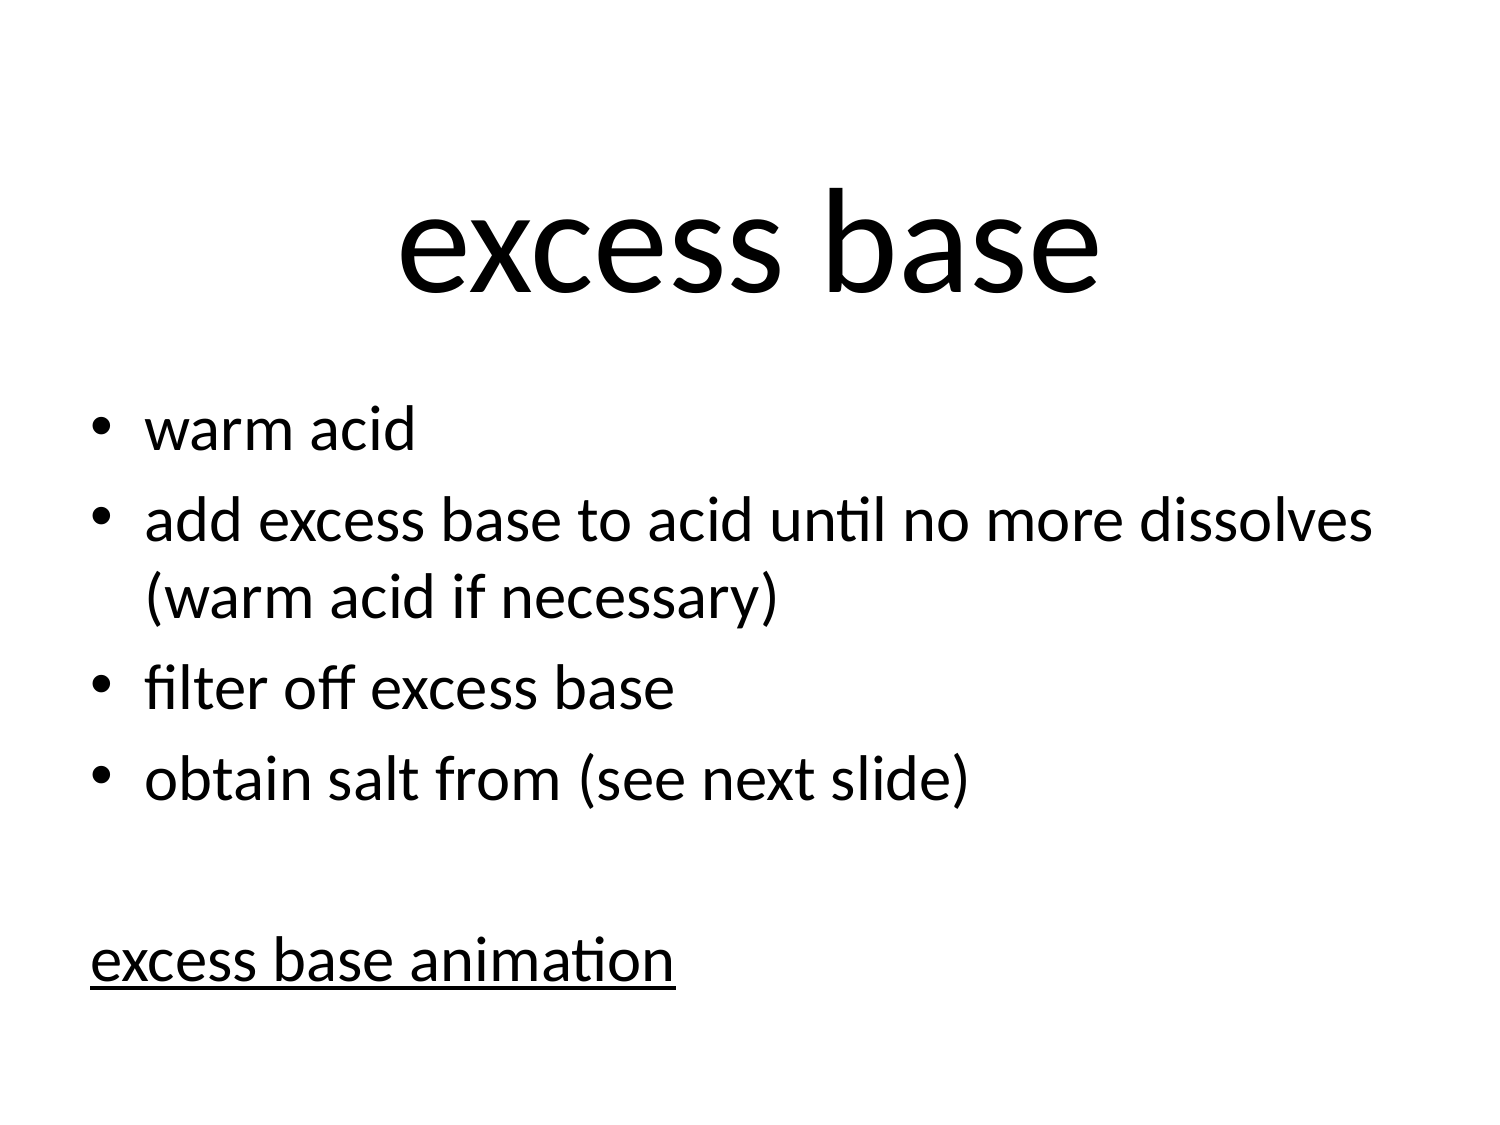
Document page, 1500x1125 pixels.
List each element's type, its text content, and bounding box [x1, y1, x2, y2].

list warm acid add excess base to acid until no more dissolves (warm acid if necessary) filter off excess base obtain salt from (see next slide) excess base animation [75, 378, 1425, 1005]
title excess base [75, 138, 1425, 327]
